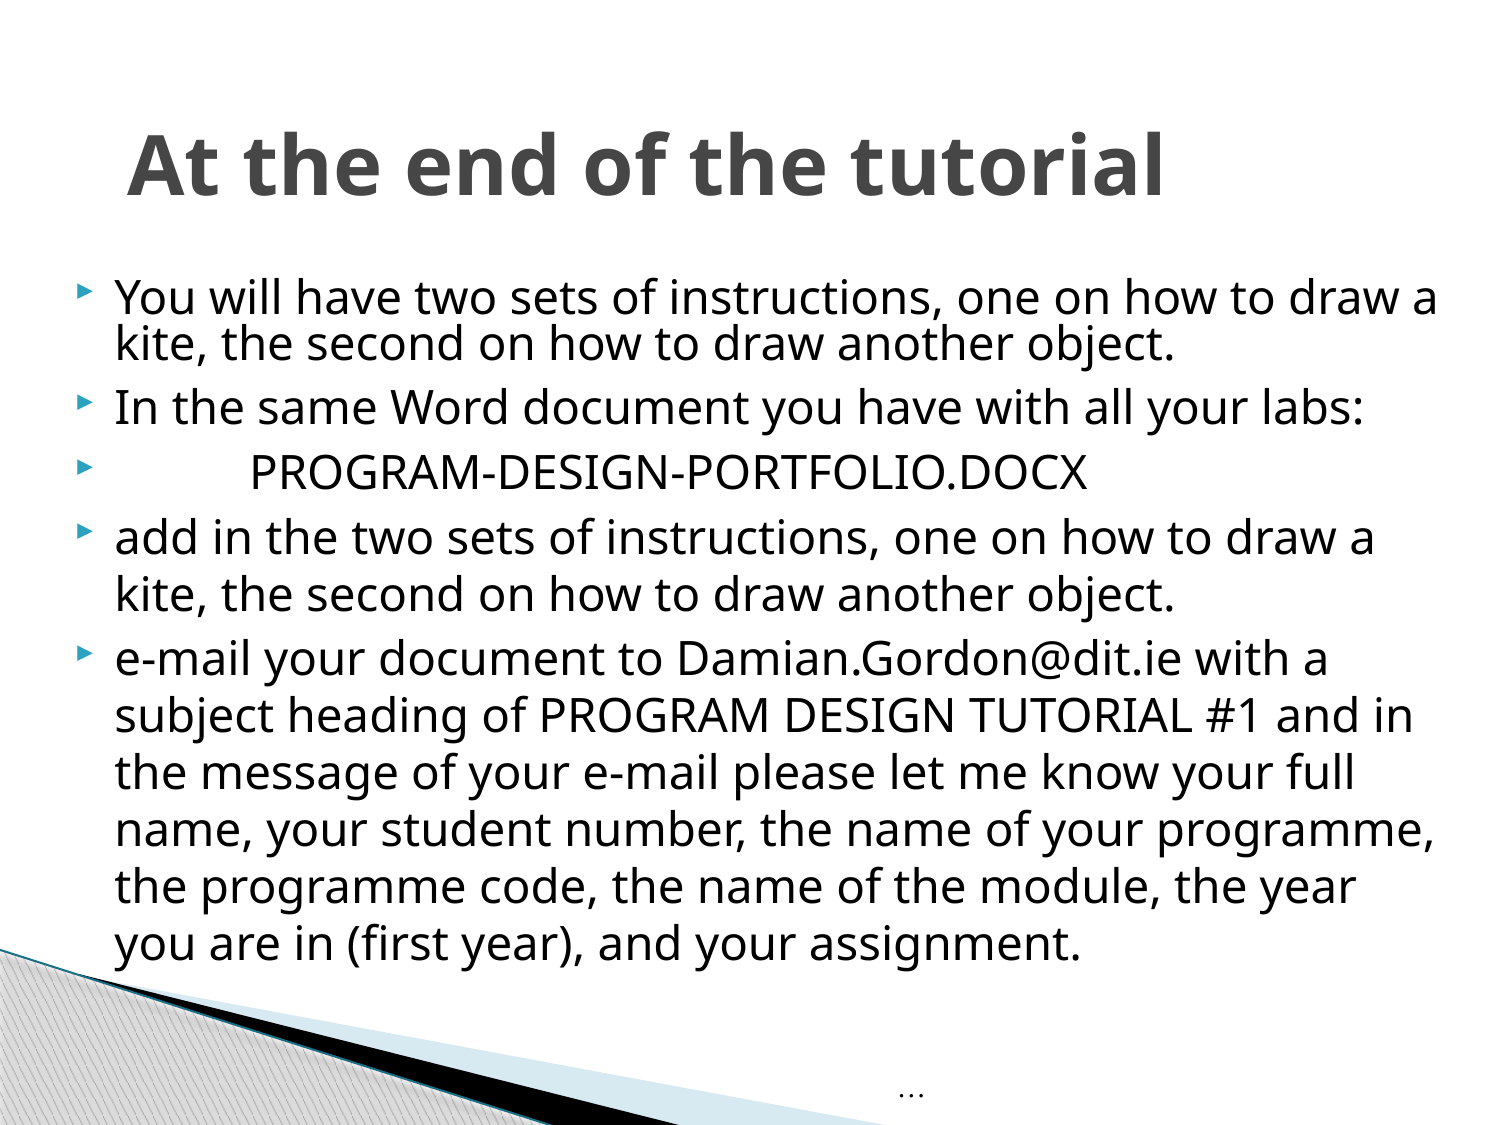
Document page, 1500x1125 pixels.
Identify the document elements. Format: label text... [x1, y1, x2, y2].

list You will have two sets of instructions, one on how to draw a kite, the second on how to draw another object. In the same Word document you have with all your labs: PROGRAM-DESIGN-PORTFOLIO.DOCX add in the two sets of instructions, one on how to draw a kite, the second on how to draw another object. e-mail your document to Damian.Gordon@dit.ie with a subject heading of PROGRAM DESIGN TUTORIAL #1 and in the message of your e-mail please let me know your full name, your student number, the name of your programme, the programme code, the name of the module, the year you are in (first year), and your assignment. [42, 270, 1458, 1000]
title At the end of the tutorial [112, 68, 1388, 257]
footer … [718, 1051, 1105, 1112]
